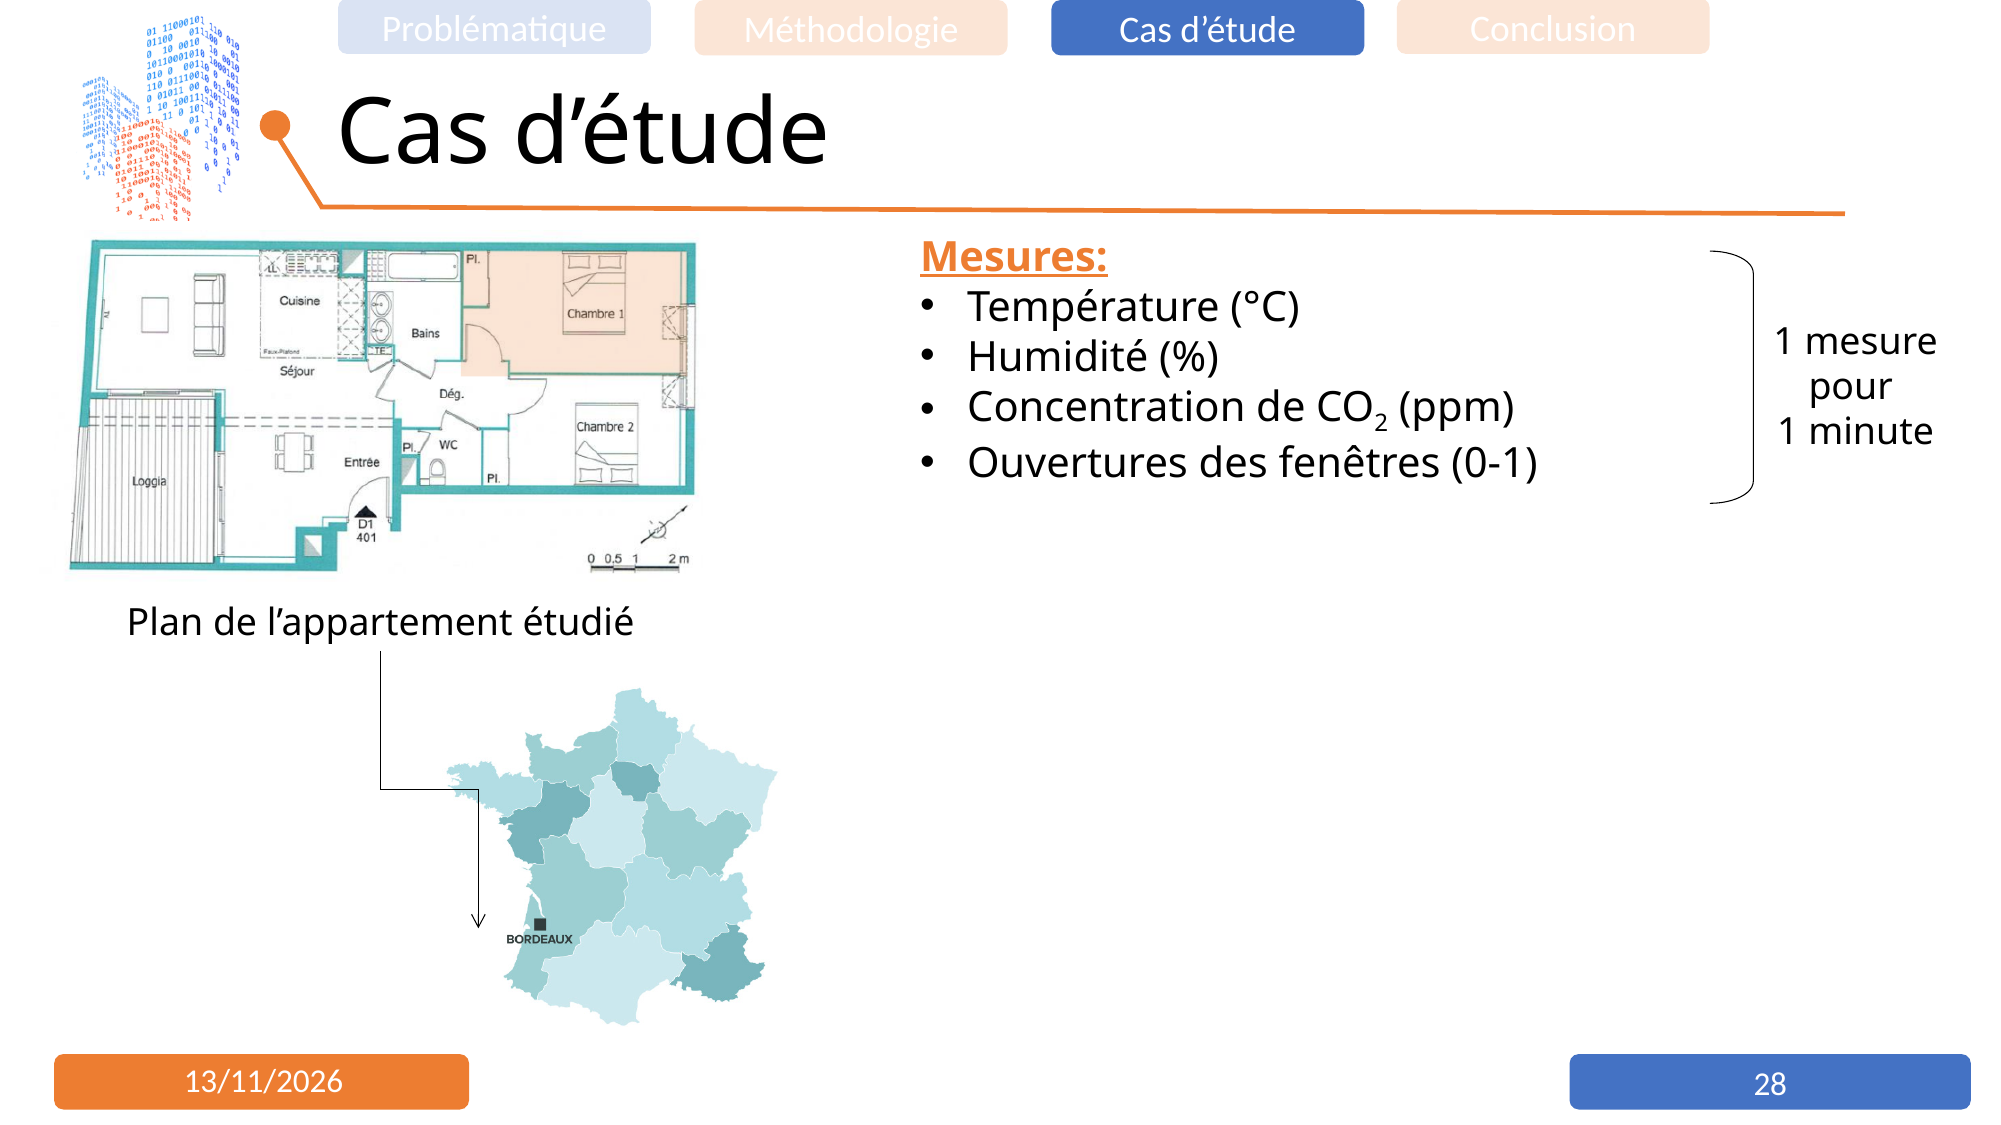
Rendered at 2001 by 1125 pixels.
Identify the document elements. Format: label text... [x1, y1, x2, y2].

text_box Problématique [336, 0, 652, 56]
title Cas d’étude [321, 76, 1863, 184]
text_box Cas d’étude [1050, 0, 1366, 57]
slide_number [57, 1049, 470, 1110]
text_box 1 mesure pour 1 minute [1756, 309, 1955, 460]
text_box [291, 741, 568, 839]
text_box Mesures: Température (°C) Humidité (%) Concentration de CO2 (ppm) Ouvertures des fenêtres (0-1) [905, 221, 1715, 544]
text_box [1709, 250, 1754, 504]
text_box Conclusion [1395, 0, 1711, 56]
text_box Plan de l’appartement étudié [111, 592, 650, 651]
picture [441, 686, 783, 1027]
slide_number 28 [1569, 1054, 1971, 1110]
picture [24, 0, 711, 592]
text_box Méthodologie [693, 0, 1009, 57]
